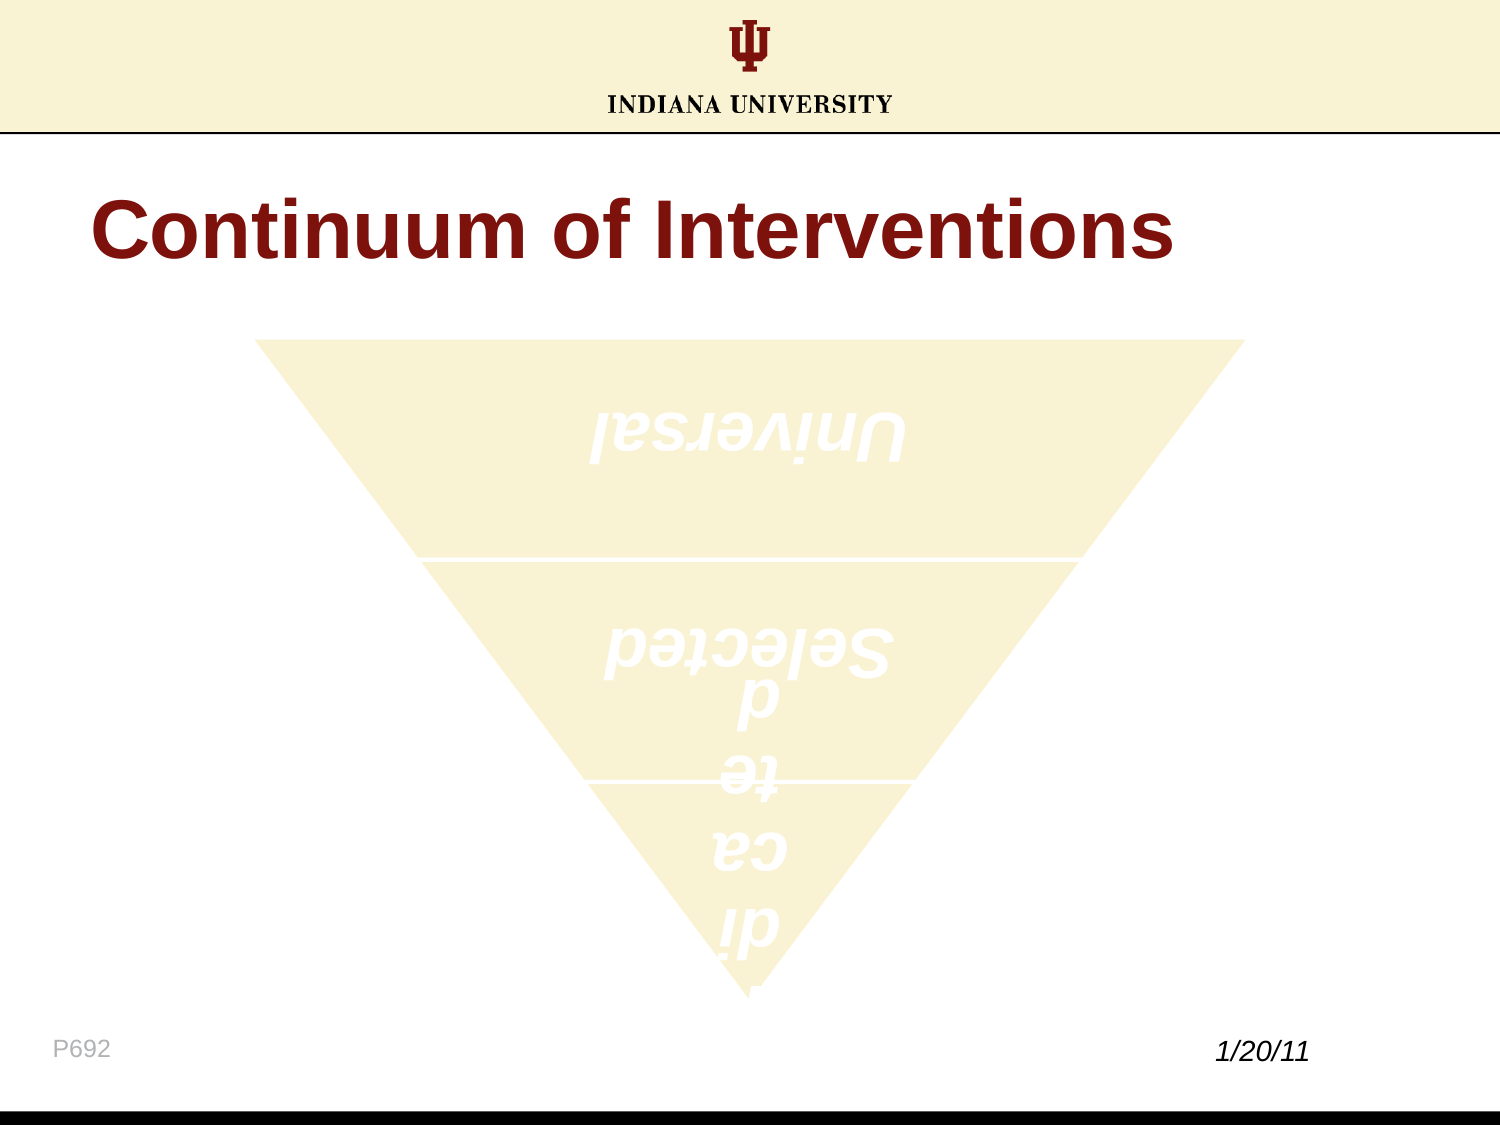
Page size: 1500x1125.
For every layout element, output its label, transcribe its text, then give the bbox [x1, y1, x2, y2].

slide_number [1199, 1024, 1463, 1076]
footer P692 [37, 1024, 851, 1076]
title Continuum of Interventions [75, 187, 1433, 263]
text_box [249, 337, 1251, 1005]
picture [608, 20, 892, 113]
